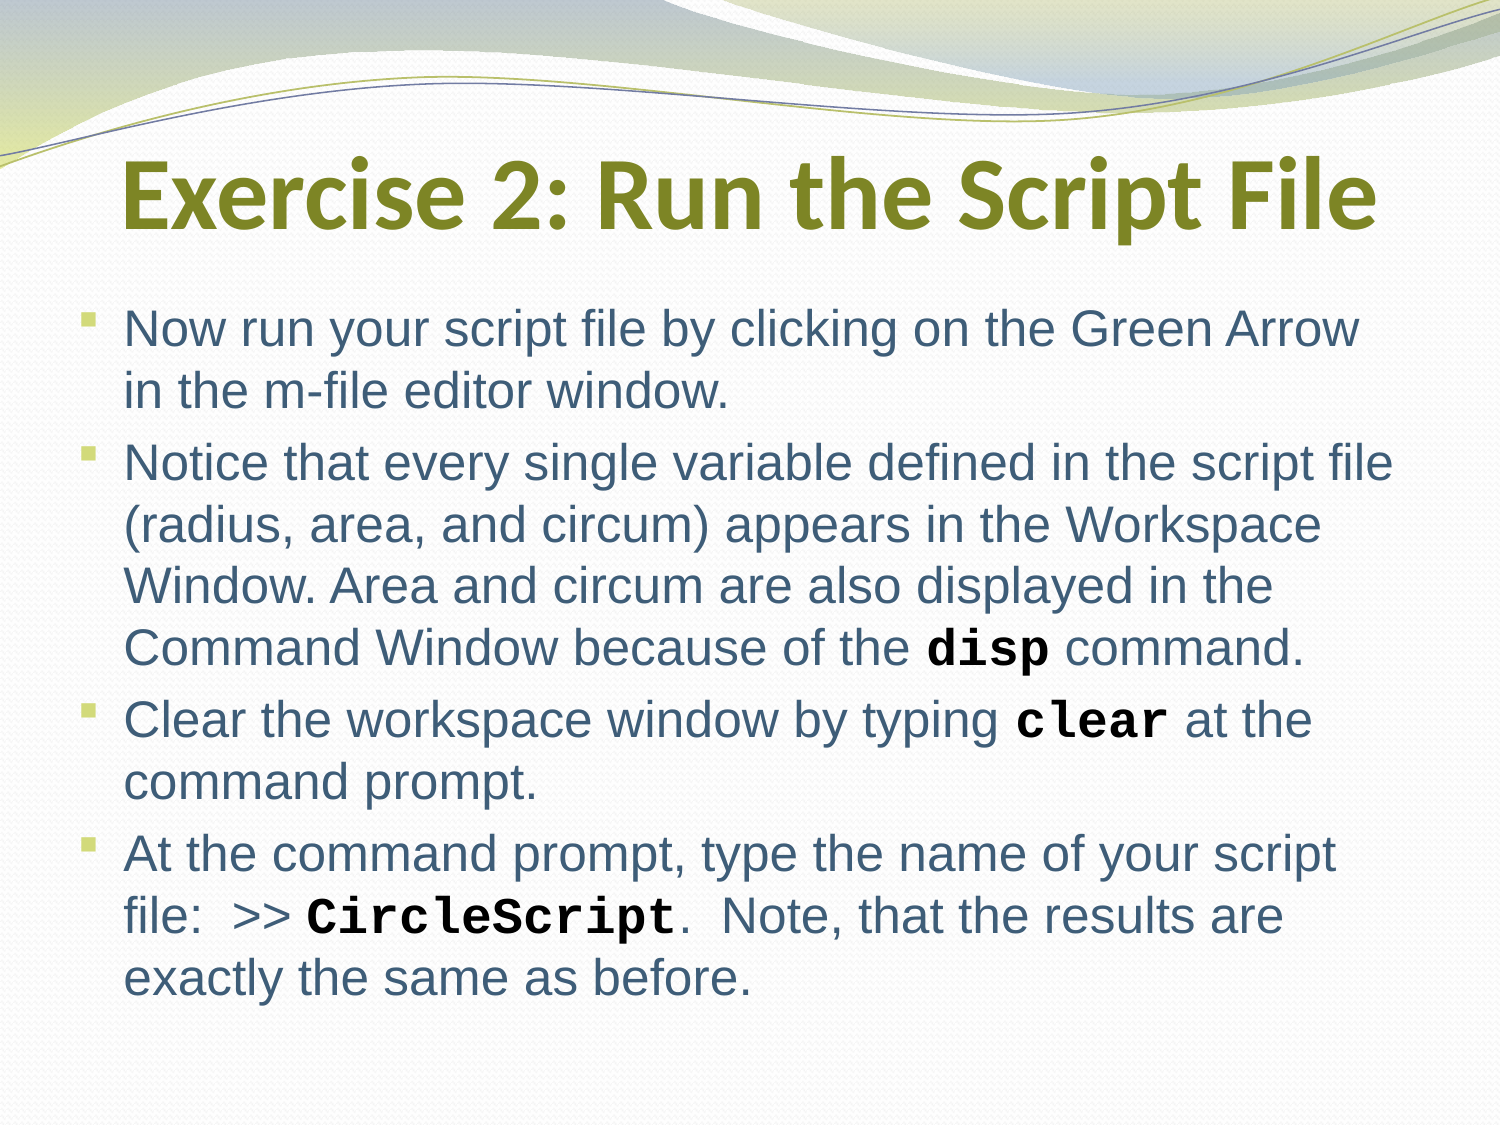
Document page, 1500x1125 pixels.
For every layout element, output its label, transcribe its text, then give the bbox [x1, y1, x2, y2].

title Exercise 2: Run the Script File [75, 62, 1425, 250]
list Now run your script file by clicking on the Green Arrow in the m-file editor window. Notice that every single variable defined in the script file (radius, area, and circum) appears in the Workspace Window. Area and circum are also displayed in the Command Window because of the disp command. Clear the workspace window by typing clear at the command prompt. At the command prompt, type the name of your script file: >> CircleScript. Note, that the results are exactly the same as before. [62, 287, 1413, 1038]
